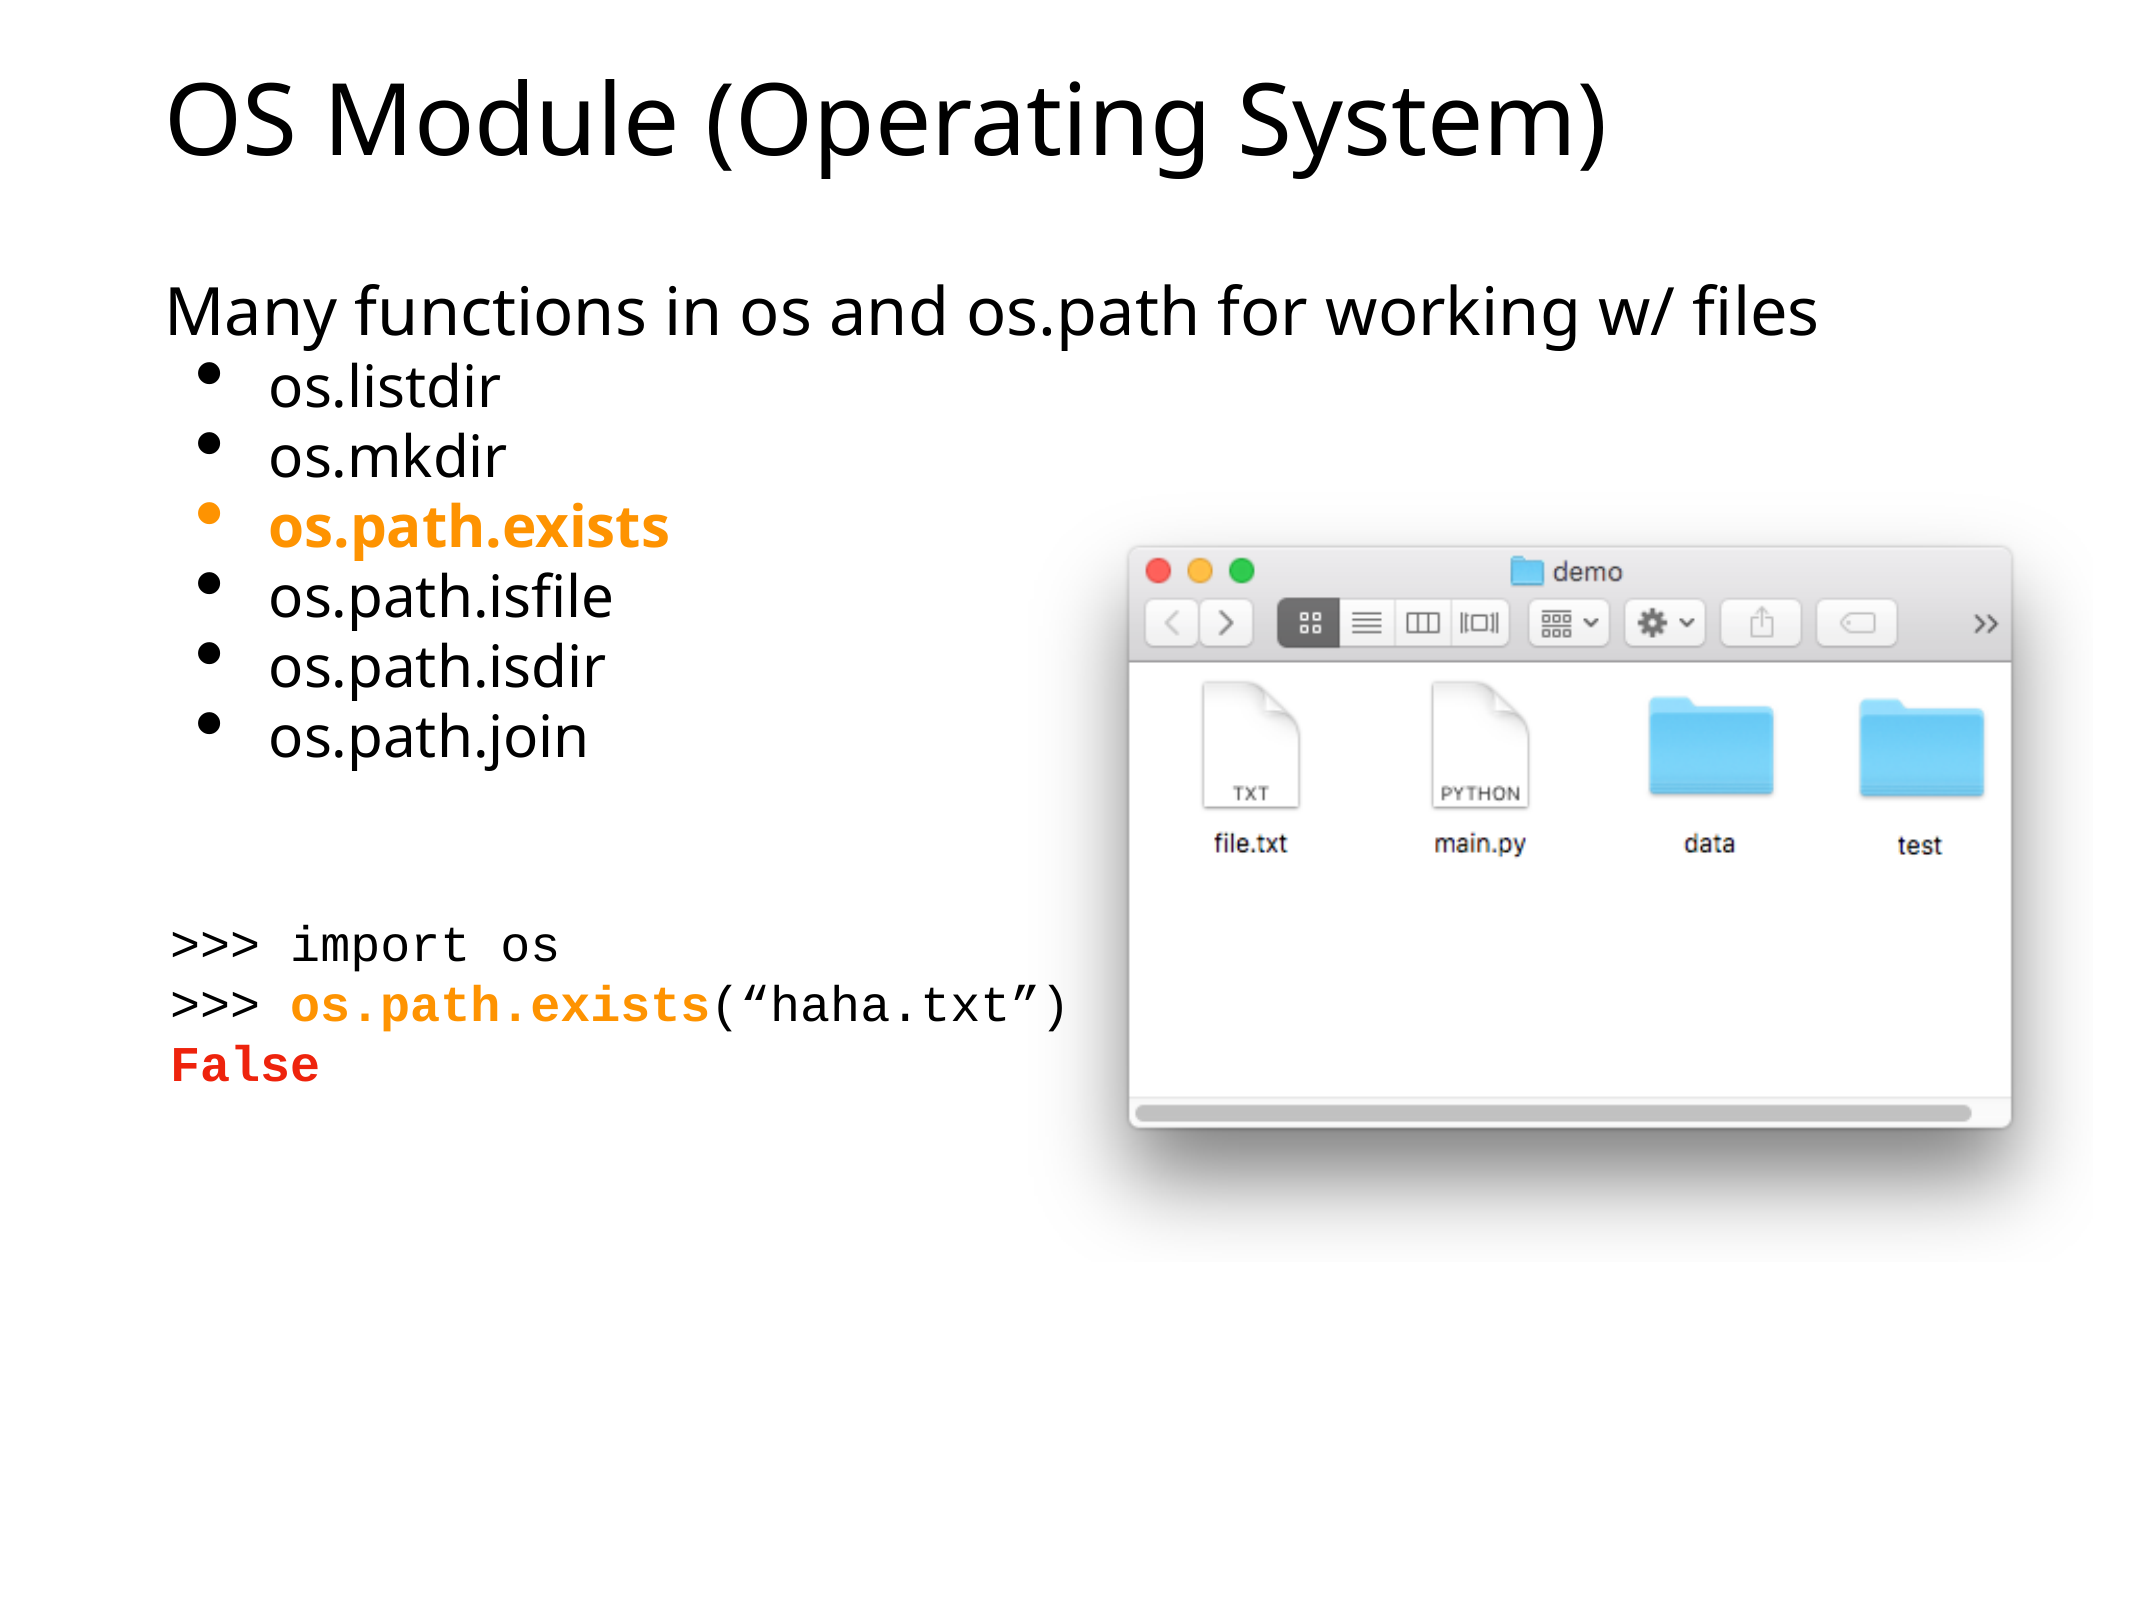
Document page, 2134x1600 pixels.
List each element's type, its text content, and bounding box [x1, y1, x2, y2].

list Many functions in os and os.path for working w/ files os.listdir os.mkdir os.path.exists os.path.isfile os.path.isdir os.path.join [155, 259, 1978, 801]
text_box >>> import os >>> os.path.exists(“haha.txt”) False [161, 903, 990, 1100]
title OS Module (Operating System) [155, 41, 1978, 191]
picture [990, 425, 2093, 1262]
